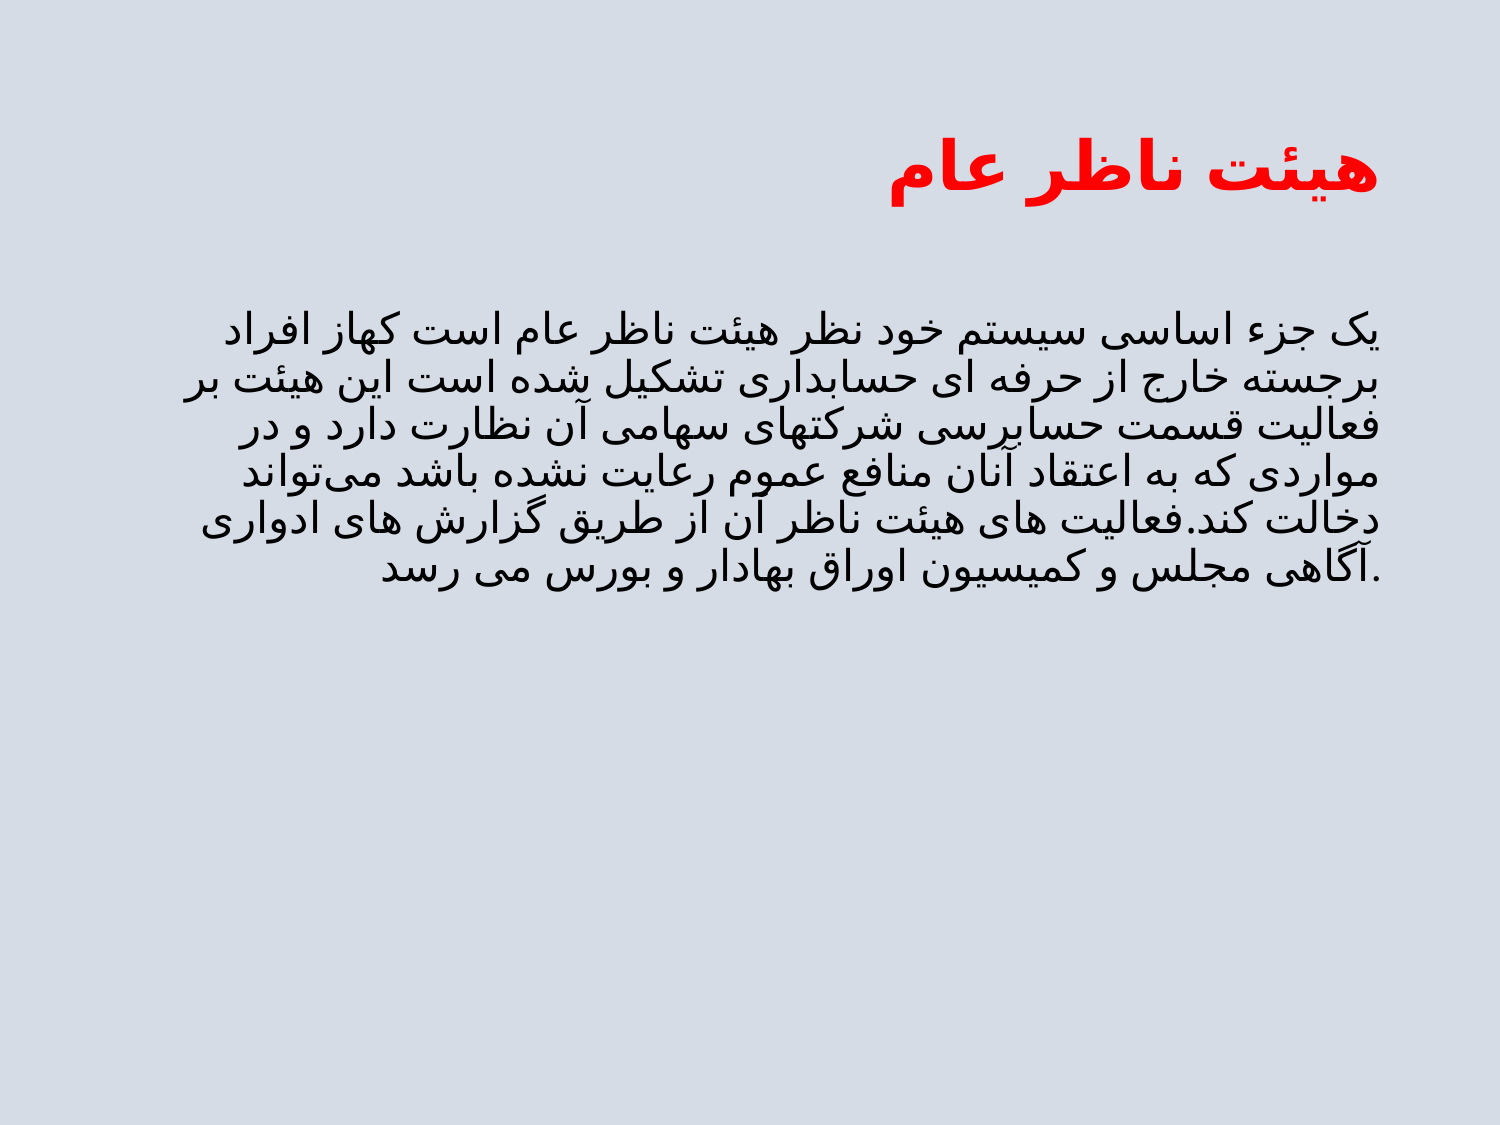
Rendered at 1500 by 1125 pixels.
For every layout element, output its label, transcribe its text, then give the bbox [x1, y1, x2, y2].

title هیئت ناظر عام [103, 59, 1397, 278]
list یک جزء اساسی سیستم خود نظر هیئت ناظر عام است کهاز افراد برجسته خارج از حرفه ای حسابداری تشکیل شده است این هیئت بر فعالیت قسمت حسابرسی شرکتهای سهامی آن نظارت دارد و در مواردی که به اعتقاد آنان منافع عموم رعایت نشده باشد می‌تواند دخالت کند.فعالیت های هیئت ناظر آن از طریق گزارش های ادواری آگاهی مجلس و کمیسیون اوراق بهادار و بورس می رسد. [103, 299, 1397, 1014]
